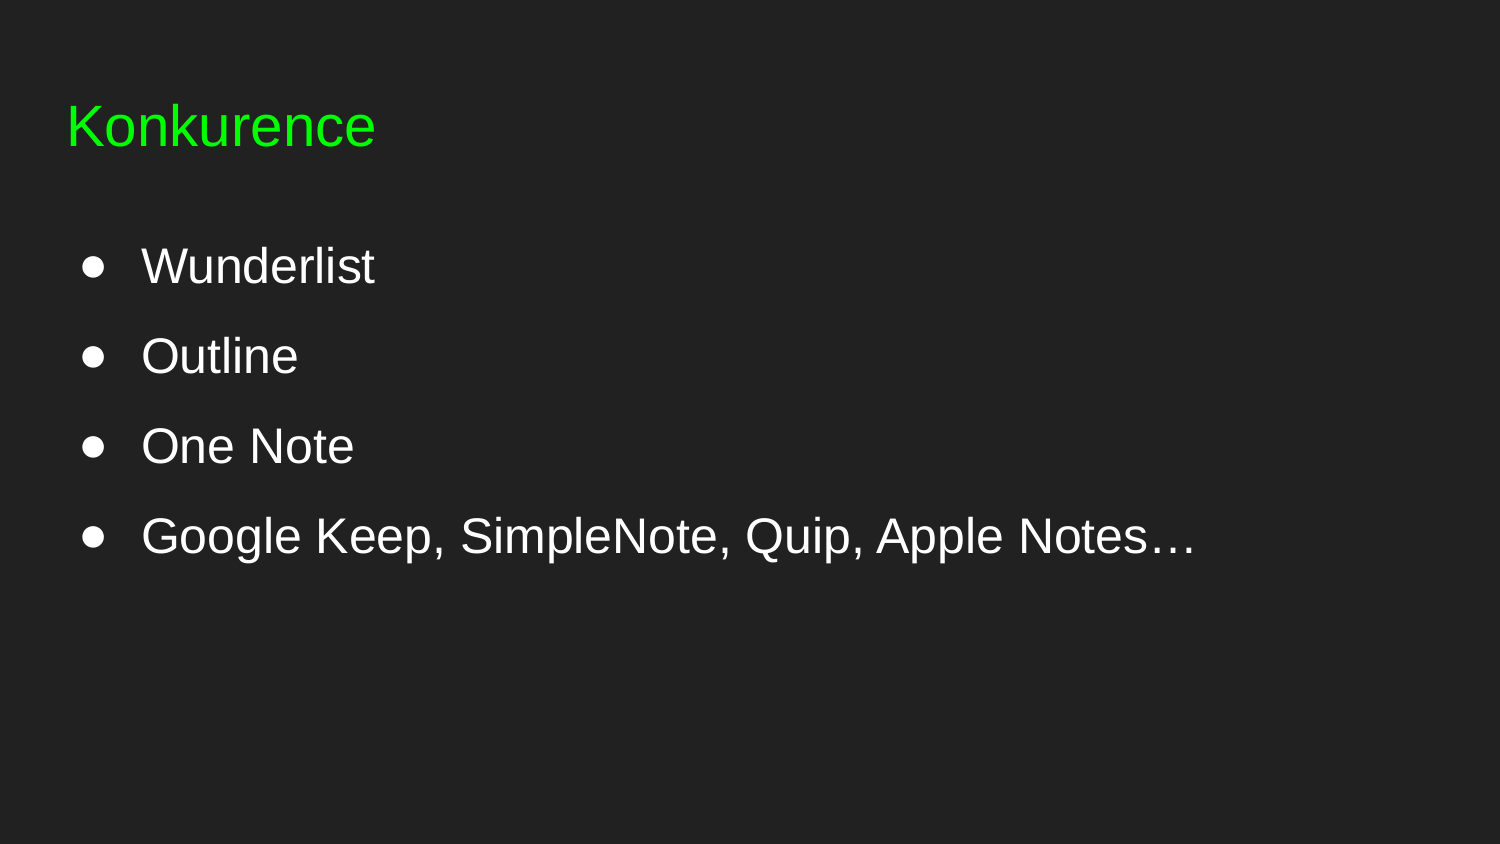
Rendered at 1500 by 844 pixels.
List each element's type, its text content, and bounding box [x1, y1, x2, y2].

list Wunderlist Outline One Note Google Keep, SimpleNote, Quip, Apple Notes… [51, 189, 1449, 750]
title Konkurence [51, 72, 1449, 167]
